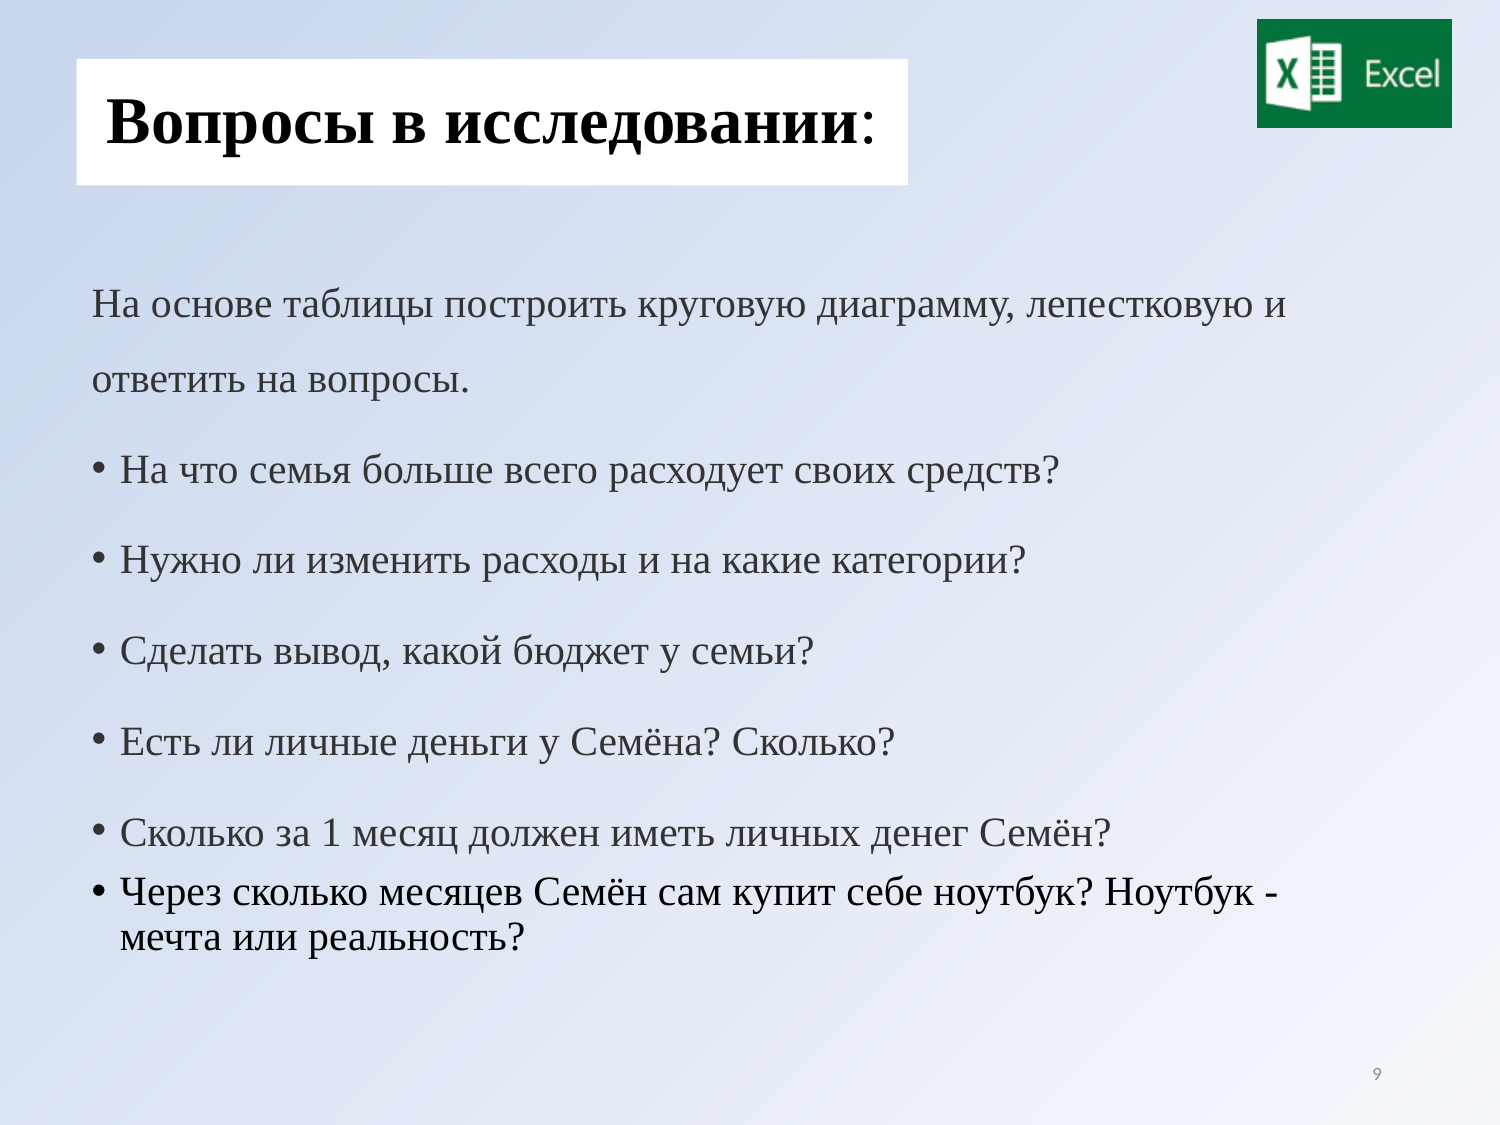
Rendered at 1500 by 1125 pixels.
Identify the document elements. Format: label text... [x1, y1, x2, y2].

slide_number 9 [1059, 1042, 1397, 1103]
picture [1257, 19, 1452, 128]
list На основе таблицы построить круговую диаграмму, лепестковую и ответить на вопросы. На что семья больше всего расходует своих средств? Нужно ли изменить расходы и на какие категории? Сделать вывод, какой бюджет у семьи? Есть ли личные деньги у Семёна? Сколько? Сколько за 1 месяц должен иметь личных денег Семён? Через сколько месяцев Семён сам купит себе ноутбук? Ноутбук - мечта или реальность? [76, 243, 1371, 1012]
title Вопросы в исследовании: [76, 58, 908, 186]
